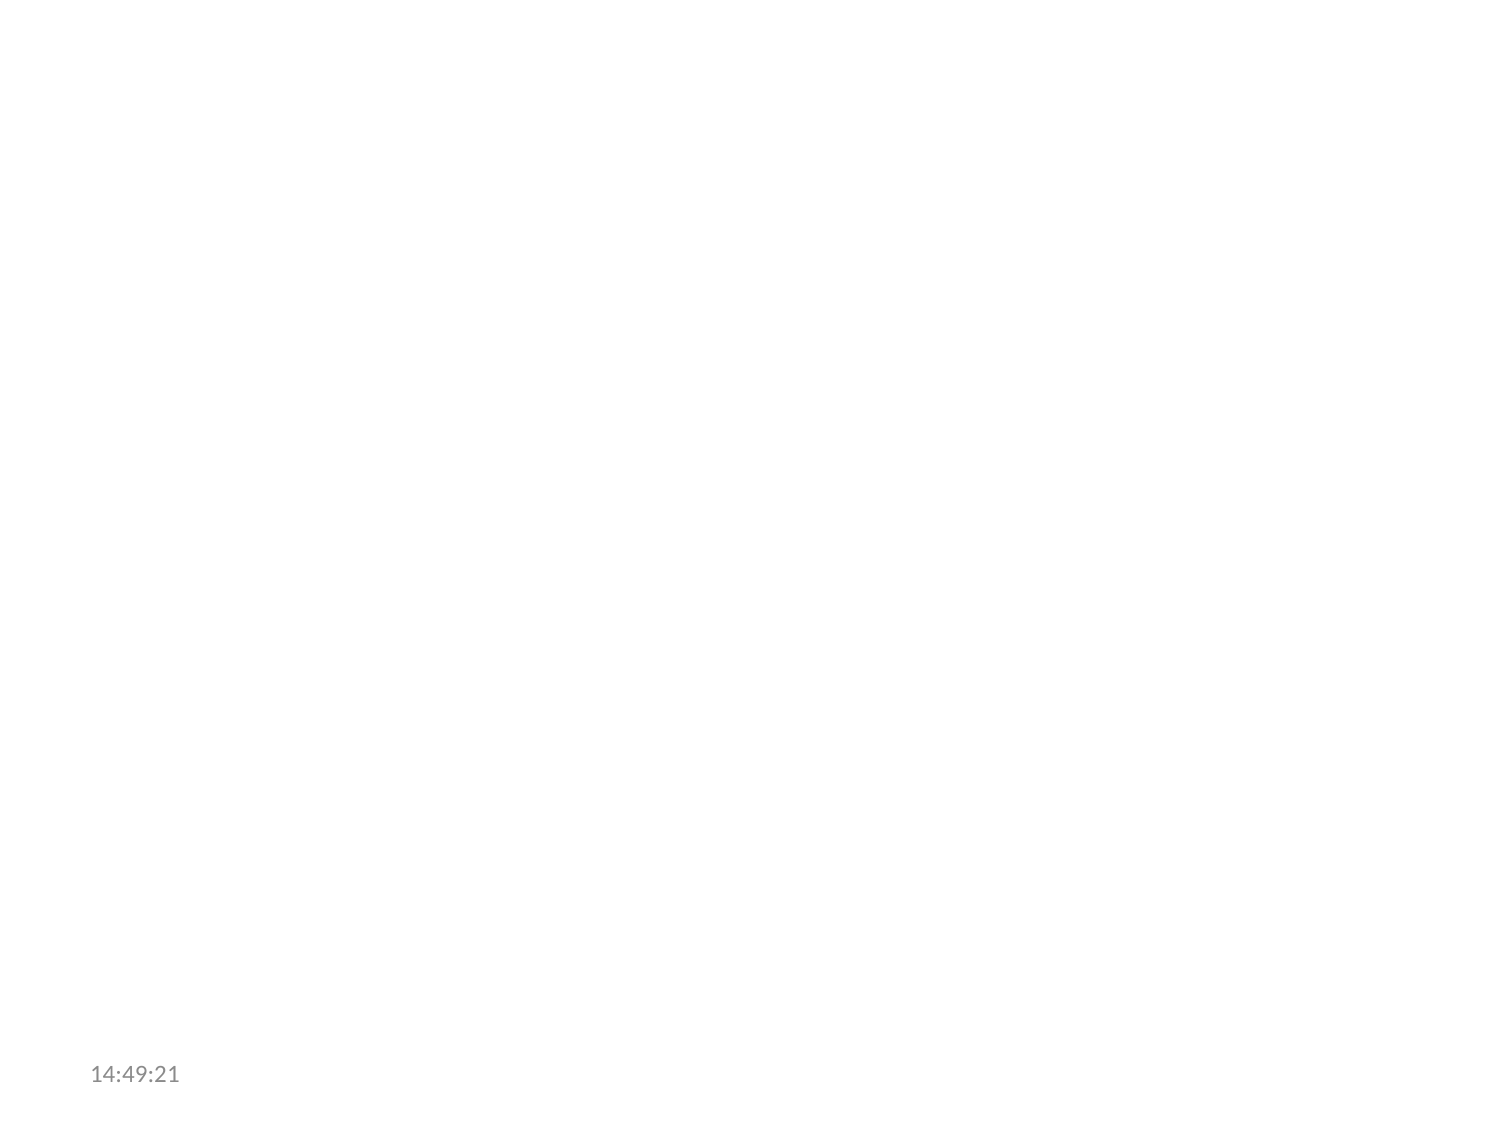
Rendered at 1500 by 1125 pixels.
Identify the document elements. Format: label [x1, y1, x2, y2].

slide_number [75, 1042, 425, 1103]
